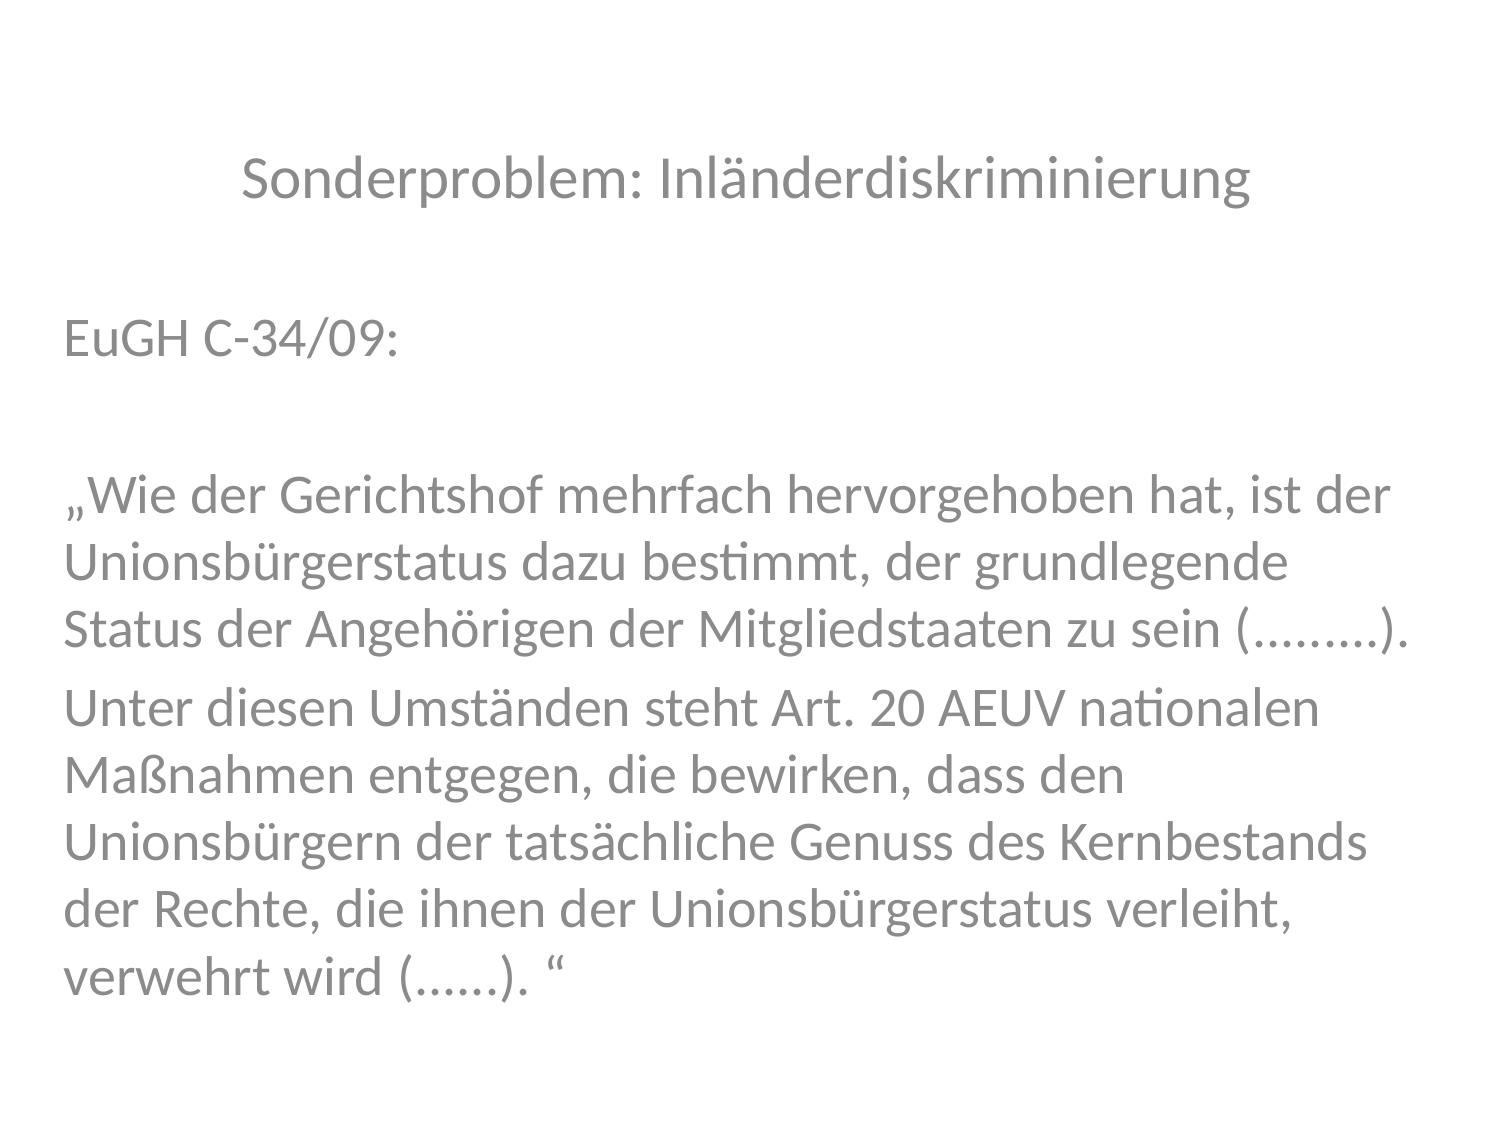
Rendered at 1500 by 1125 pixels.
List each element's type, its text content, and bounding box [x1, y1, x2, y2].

subtitle Sonderproblem: Inländerdiskriminierung EuGH C-34/09: „Wie der Gerichtshof mehrfach hervorgehoben hat, ist der Unionsbürgerstatus dazu bestimmt, der grundlegende Status der Angehörigen der Mitgliedstaaten zu sein (.........). Unter diesen Umständen steht Art. 20 AEUV nationalen Maßnahmen entgegen, die bewirken, dass den Unionsbürgern der tatsächliche Genuss des Kernbestands der Rechte, die ihnen der Unionsbürgerstatus verleiht, verwehrt wird (......). “ [48, 50, 1446, 1063]
